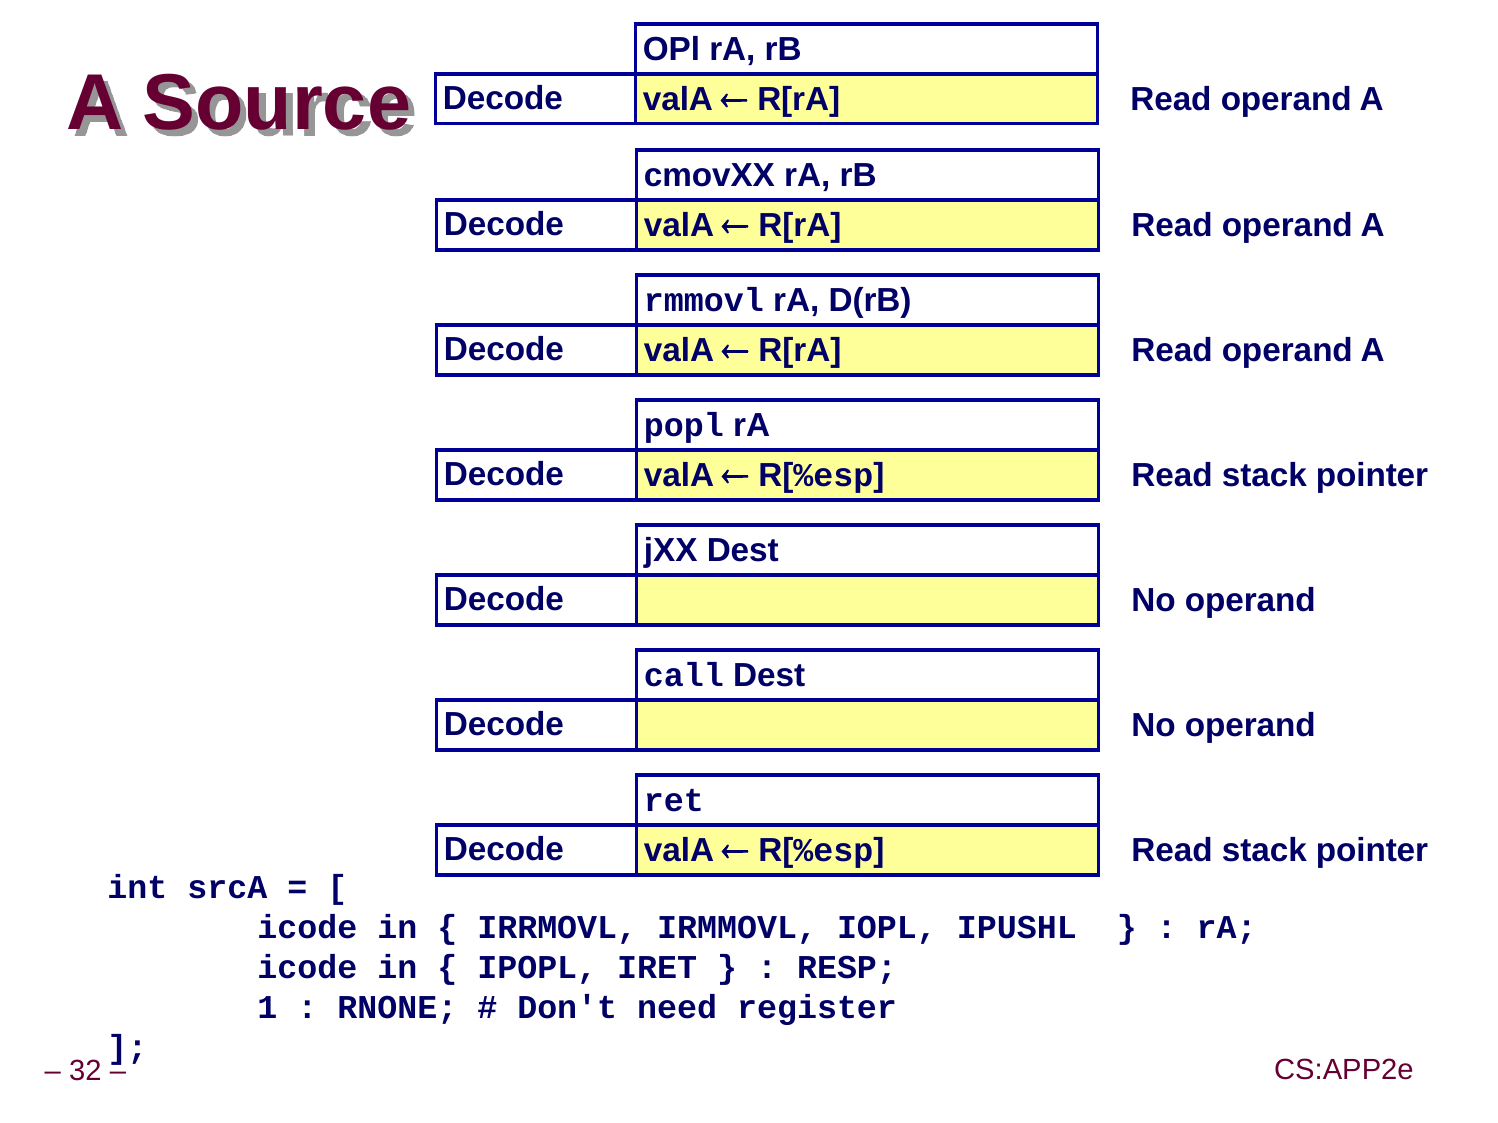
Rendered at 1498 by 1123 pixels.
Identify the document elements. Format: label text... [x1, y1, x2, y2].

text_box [435, 23, 1498, 876]
text_box int srcA = [ icode in { IRRMOVL, IRMMOVL, IOPL, IPUSHL } : rA; icode in { IPOPL, IRET } : RESP; 1 : RNONE; # Don't need register ]; [99, 858, 1413, 1073]
title A Source [66, 40, 430, 169]
